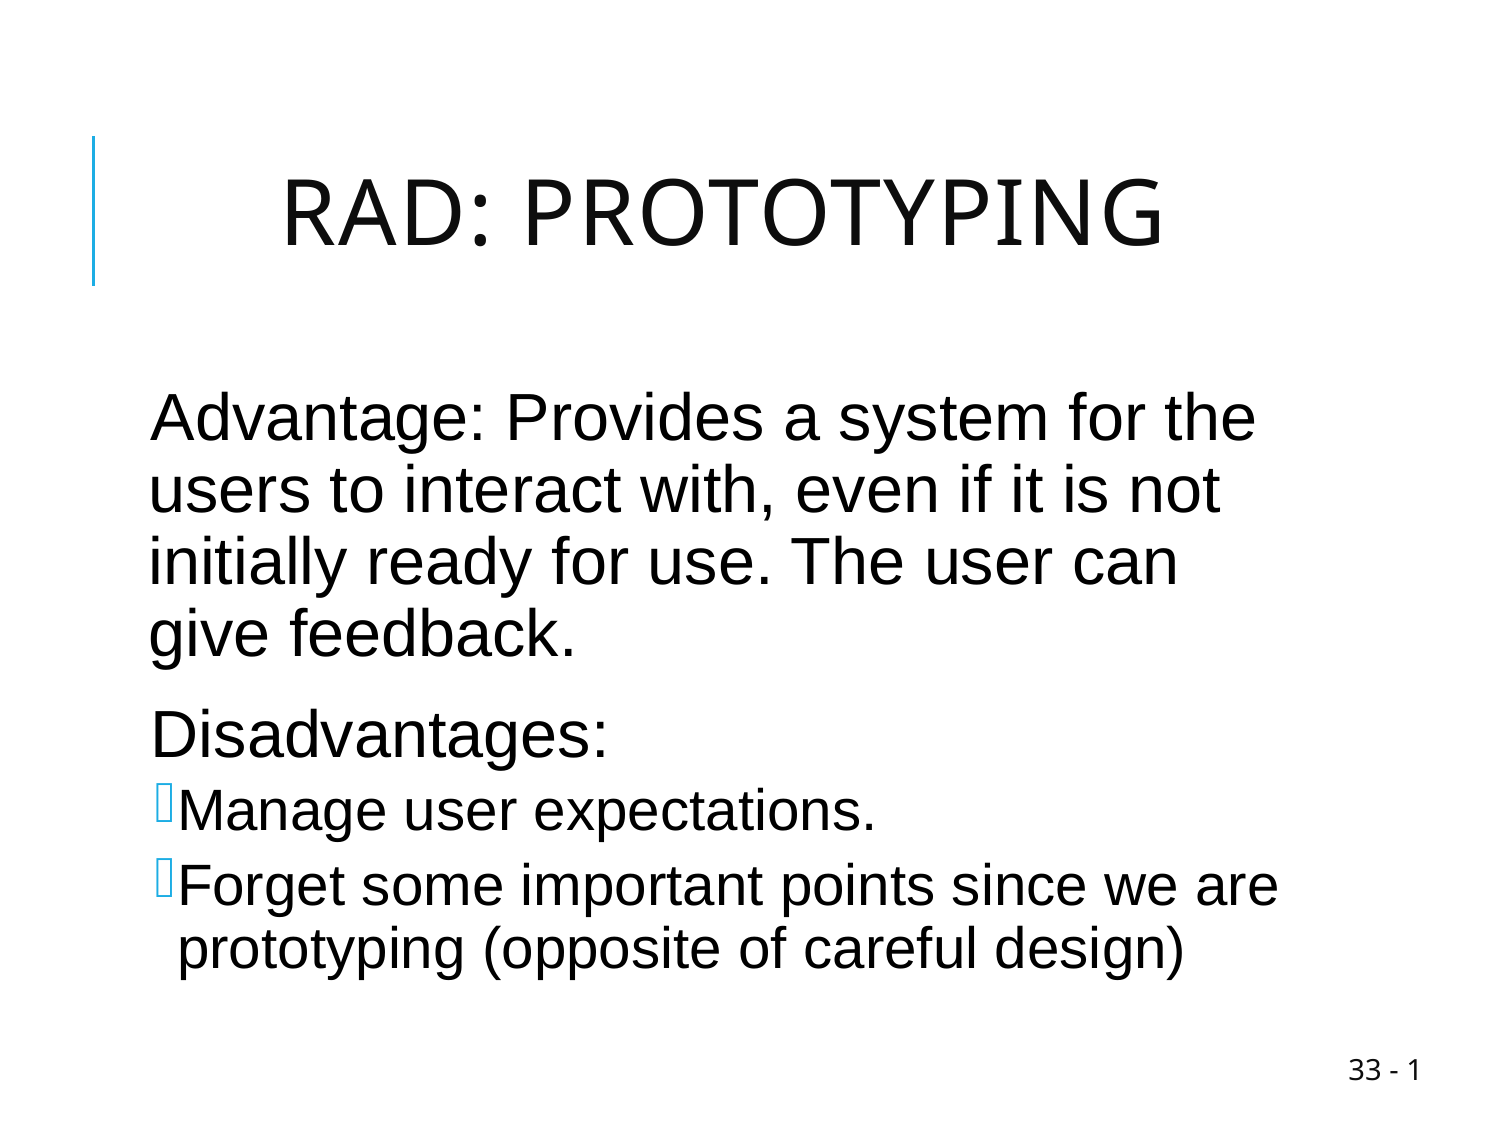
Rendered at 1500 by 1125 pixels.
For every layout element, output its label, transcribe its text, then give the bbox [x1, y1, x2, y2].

list Advantage: Provides a system for the users to interact with, even if it is not initially ready for use. The user can give feedback. Disadvantages: Manage user expectations. Forget some important points since we are prototyping (opposite of careful design) [126, 375, 1322, 1035]
title RAD: Prototyping [126, 96, 1322, 342]
slide_number 1 - 33 [1333, 1061, 1454, 1107]
